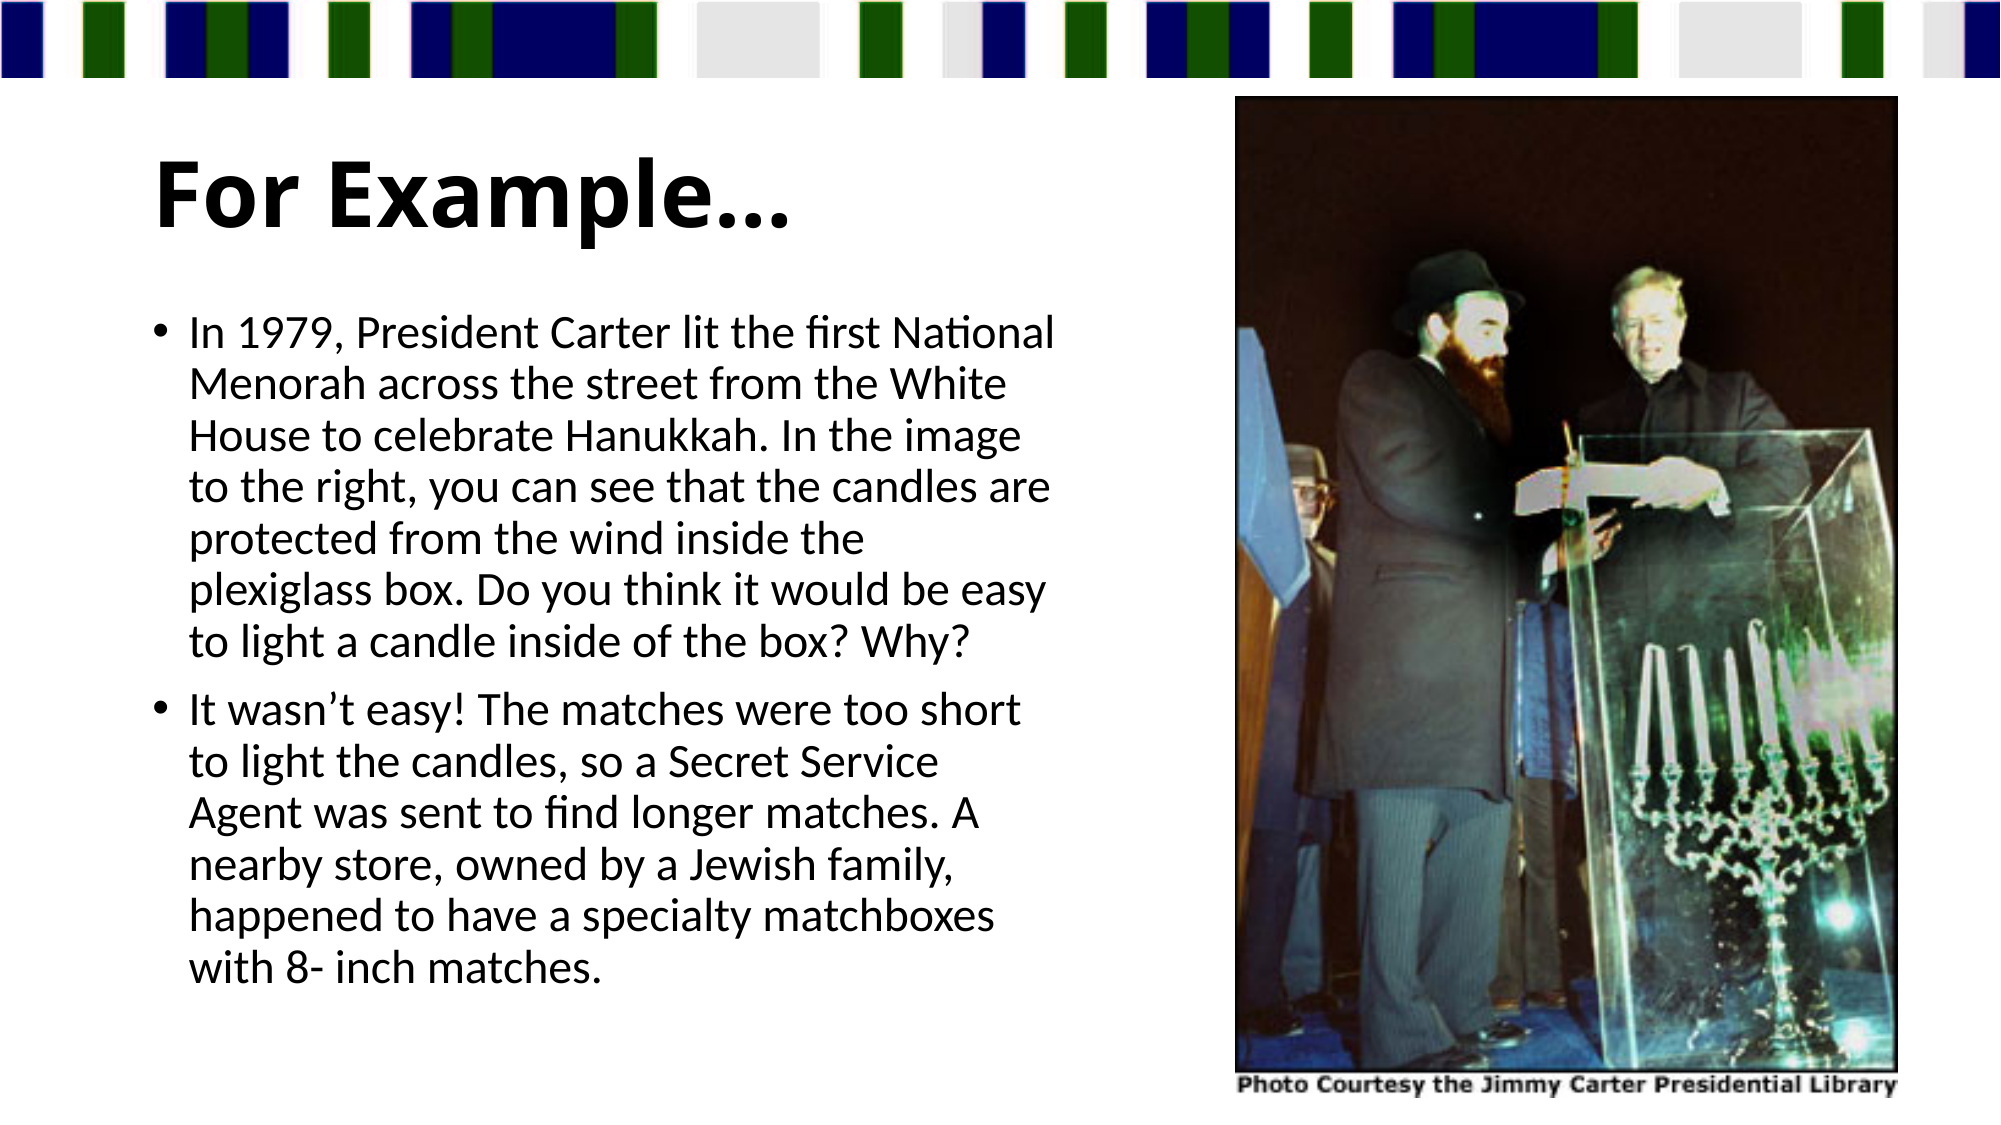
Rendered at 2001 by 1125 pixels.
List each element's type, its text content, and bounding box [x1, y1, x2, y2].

picture [0, 0, 2000, 78]
picture [1235, 96, 1898, 1098]
title For Example… [137, 118, 1235, 278]
list In 1979, President Carter lit the first National Menorah across the street from the White House to celebrate Hanukkah. In the image to the right, you can see that the candles are protected from the wind inside the plexiglass box. Do you think it would be easy to light a candle inside of the box? Why? It wasn’t easy! The matches were too short to light the candles, so a Secret Service Agent was sent to find longer matches. A nearby store, owned by a Jewish family, happened to have a specialty matchboxes with 8- inch matches. [137, 299, 1074, 1014]
